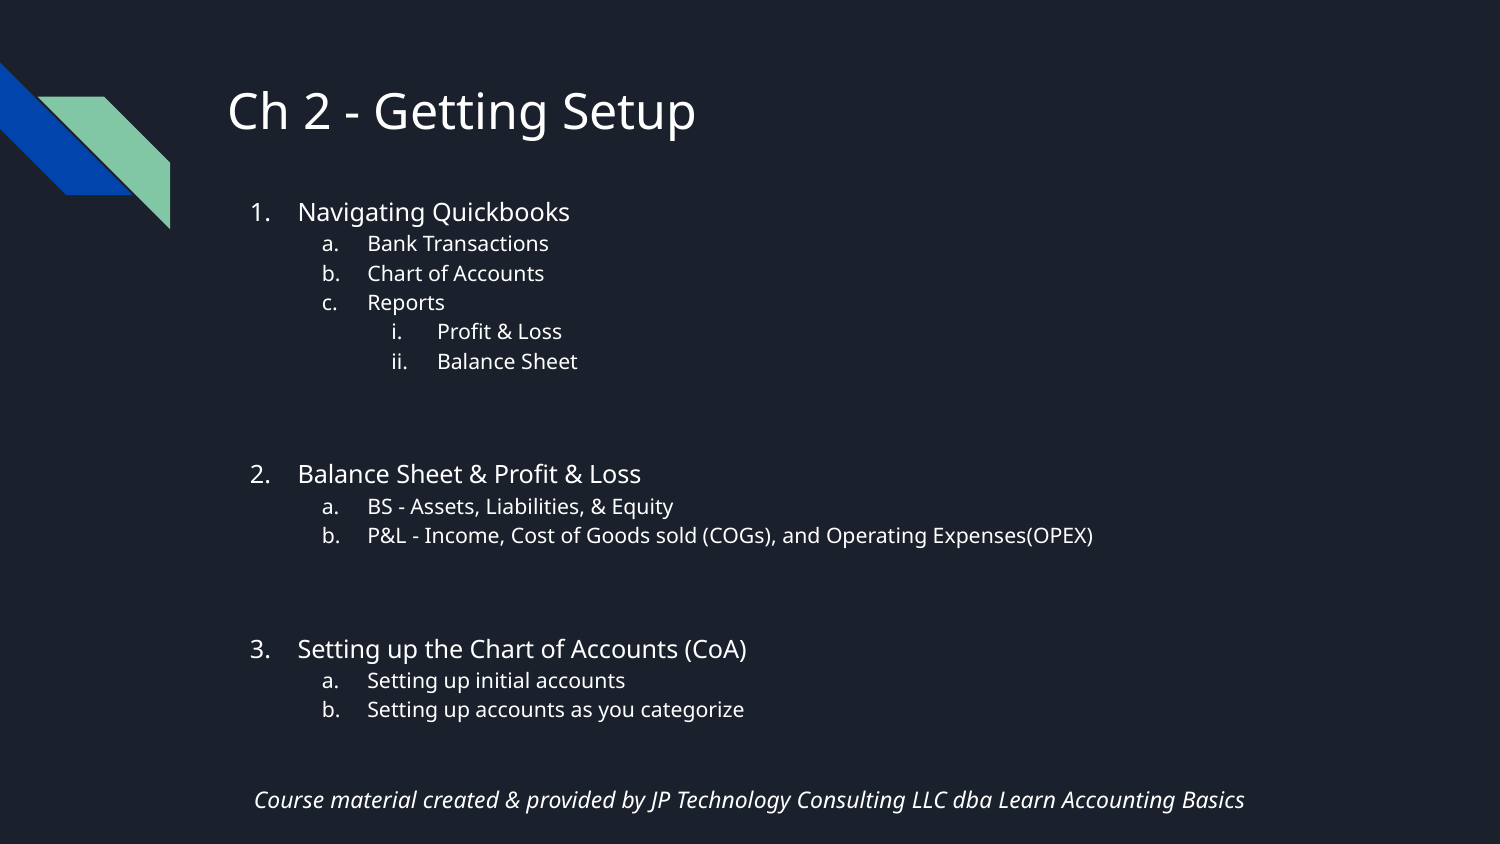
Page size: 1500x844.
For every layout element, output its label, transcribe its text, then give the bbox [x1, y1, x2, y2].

title Ch 2 - Getting Setup [212, 64, 1368, 215]
list Navigating Quickbooks Bank Transactions Chart of Accounts Reports Profit & Loss Balance Sheet Balance Sheet & Profit & Loss BS - Assets, Liabilities, & Equity P&L - Income, Cost of Goods sold (COGs), and Operating Expenses(OPEX) Setting up the Chart of Accounts (CoA) Setting up initial accounts Setting up accounts as you categorize [212, 177, 1286, 740]
